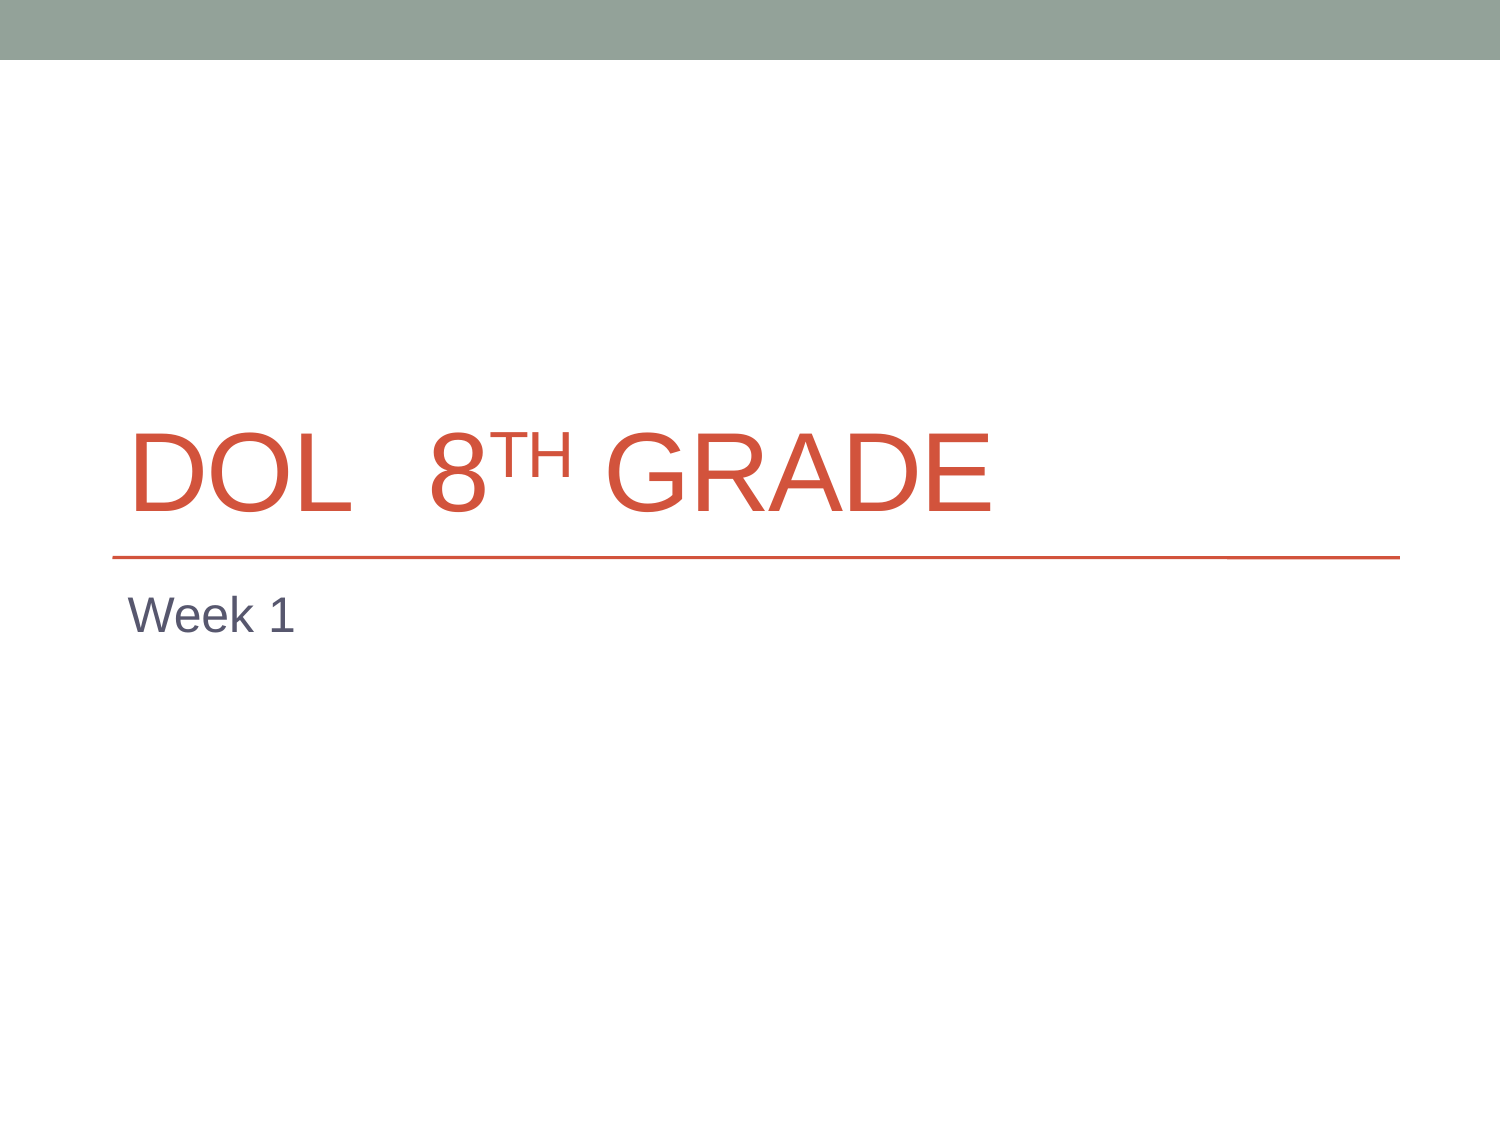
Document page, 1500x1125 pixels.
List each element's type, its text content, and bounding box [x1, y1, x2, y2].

subtitle Week 1 [112, 575, 1163, 863]
title Dol 8th grade [112, 224, 1400, 542]
